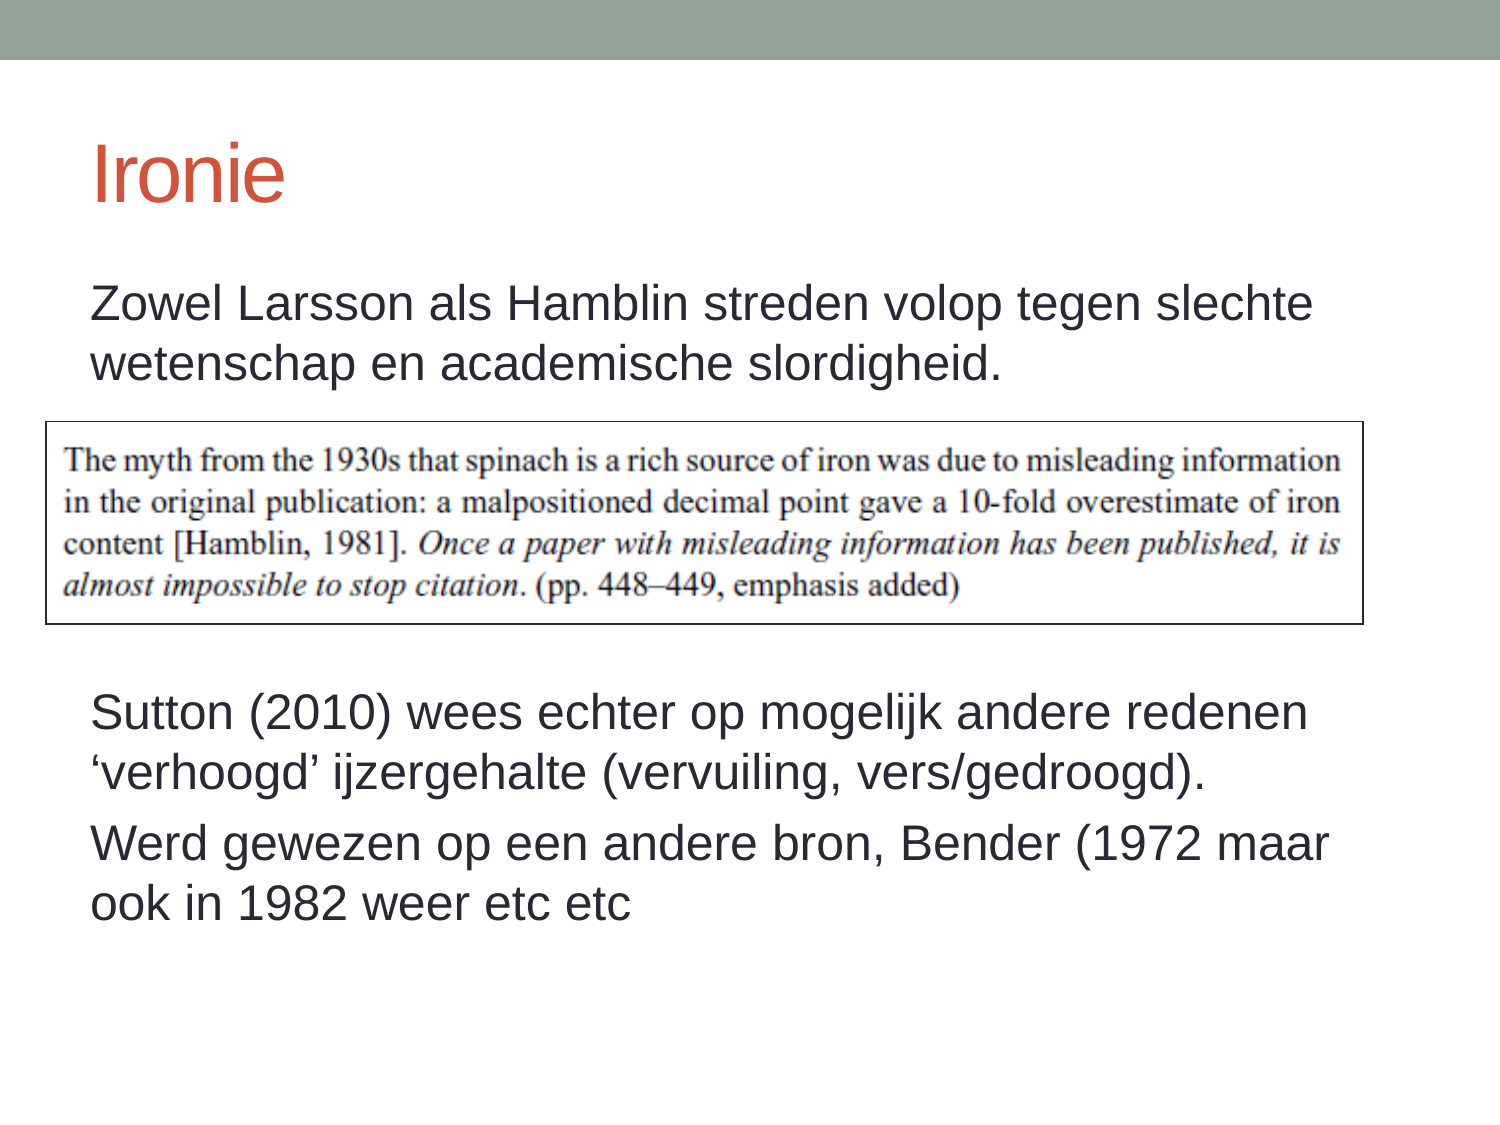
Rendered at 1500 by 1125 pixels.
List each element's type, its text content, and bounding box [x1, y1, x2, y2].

title Ironie [75, 87, 1425, 250]
picture [46, 422, 1363, 624]
list Zowel Larsson als Hamblin streden volop tegen slechte wetenschap en academische slordigheid. Sutton (2010) wees echter op mogelijk andere redenen ‘verhoogd’ ijzergehalte (vervuiling, vers/gedroogd). Werd gewezen op een andere bron, Bender (1972 maar ook in 1982 weer etc etc [75, 262, 1425, 1063]
